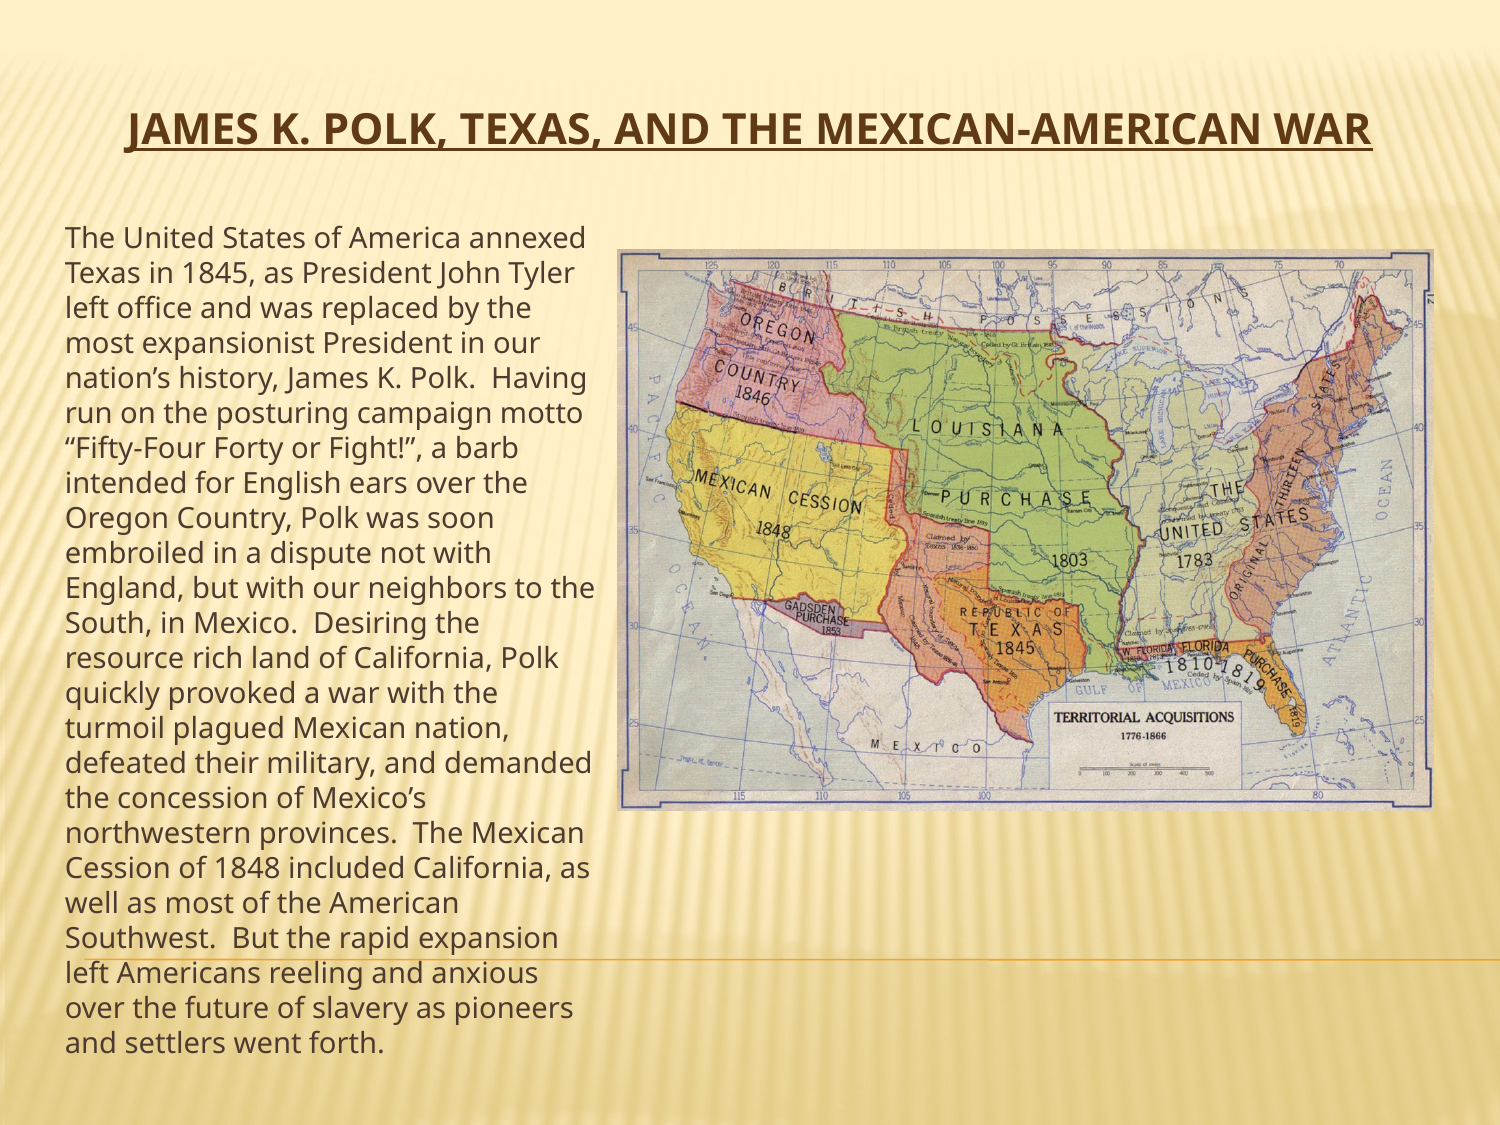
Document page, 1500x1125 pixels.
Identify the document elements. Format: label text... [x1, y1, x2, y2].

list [617, 249, 1434, 811]
list The United States of America annexed Texas in 1845, as President John Tyler left office and was replaced by the most expansionist President in our nation’s history, James K. Polk. Having run on the posturing campaign motto “Fifty-Four Forty or Fight!”, a barb intended for English ears over the Oregon Country, Polk was soon embroiled in a dispute not with England, but with our neighbors to the South, in Mexico. Desiring the resource rich land of California, Polk quickly provoked a war with the turmoil plagued Mexican nation, defeated their military, and demanded the concession of Mexico’s northwestern provinces. The Mexican Cession of 1848 included California, as well as most of the American Southwest. But the rapid expansion left Americans reeling and anxious over the future of slavery as pioneers and settlers went forth. [50, 212, 615, 907]
title James K. Polk, Texas, and the Mexican-American War [50, 75, 1450, 181]
